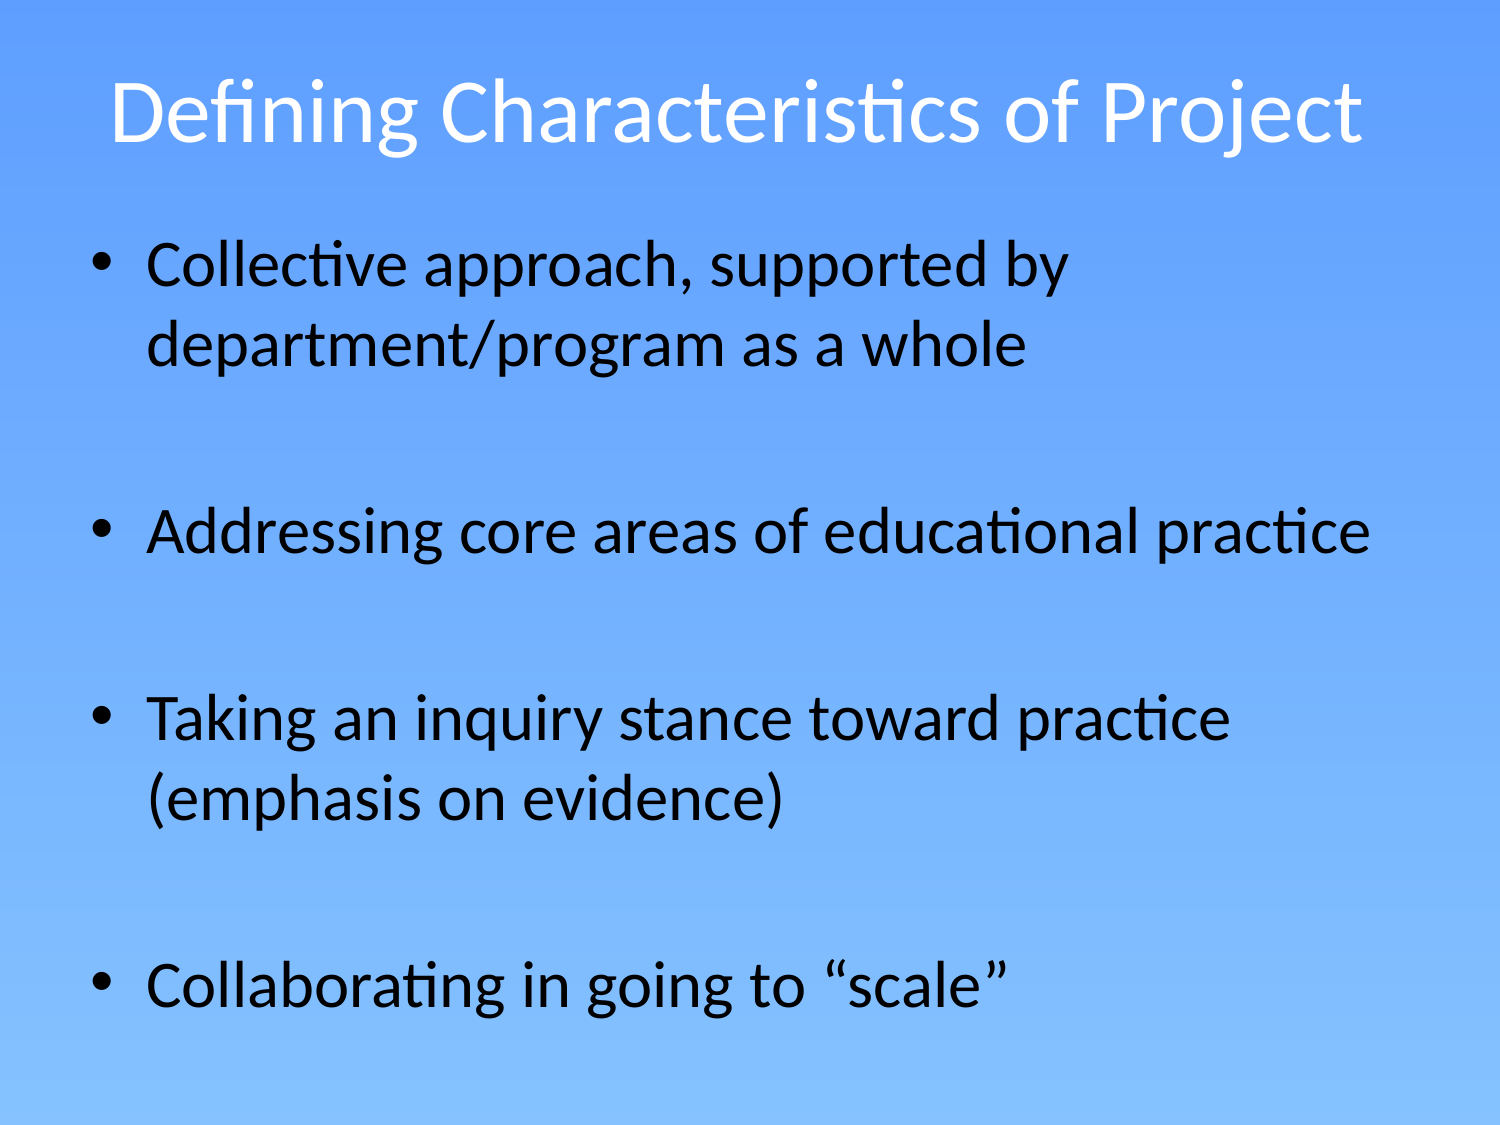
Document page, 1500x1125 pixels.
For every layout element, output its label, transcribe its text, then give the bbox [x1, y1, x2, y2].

title Defining Characteristics of Project [75, 37, 1400, 175]
list Collective approach, supported by department/program as a whole Addressing core areas of educational practice Taking an inquiry stance toward practice (emphasis on evidence) Collaborating in going to “scale” [75, 212, 1388, 1075]
